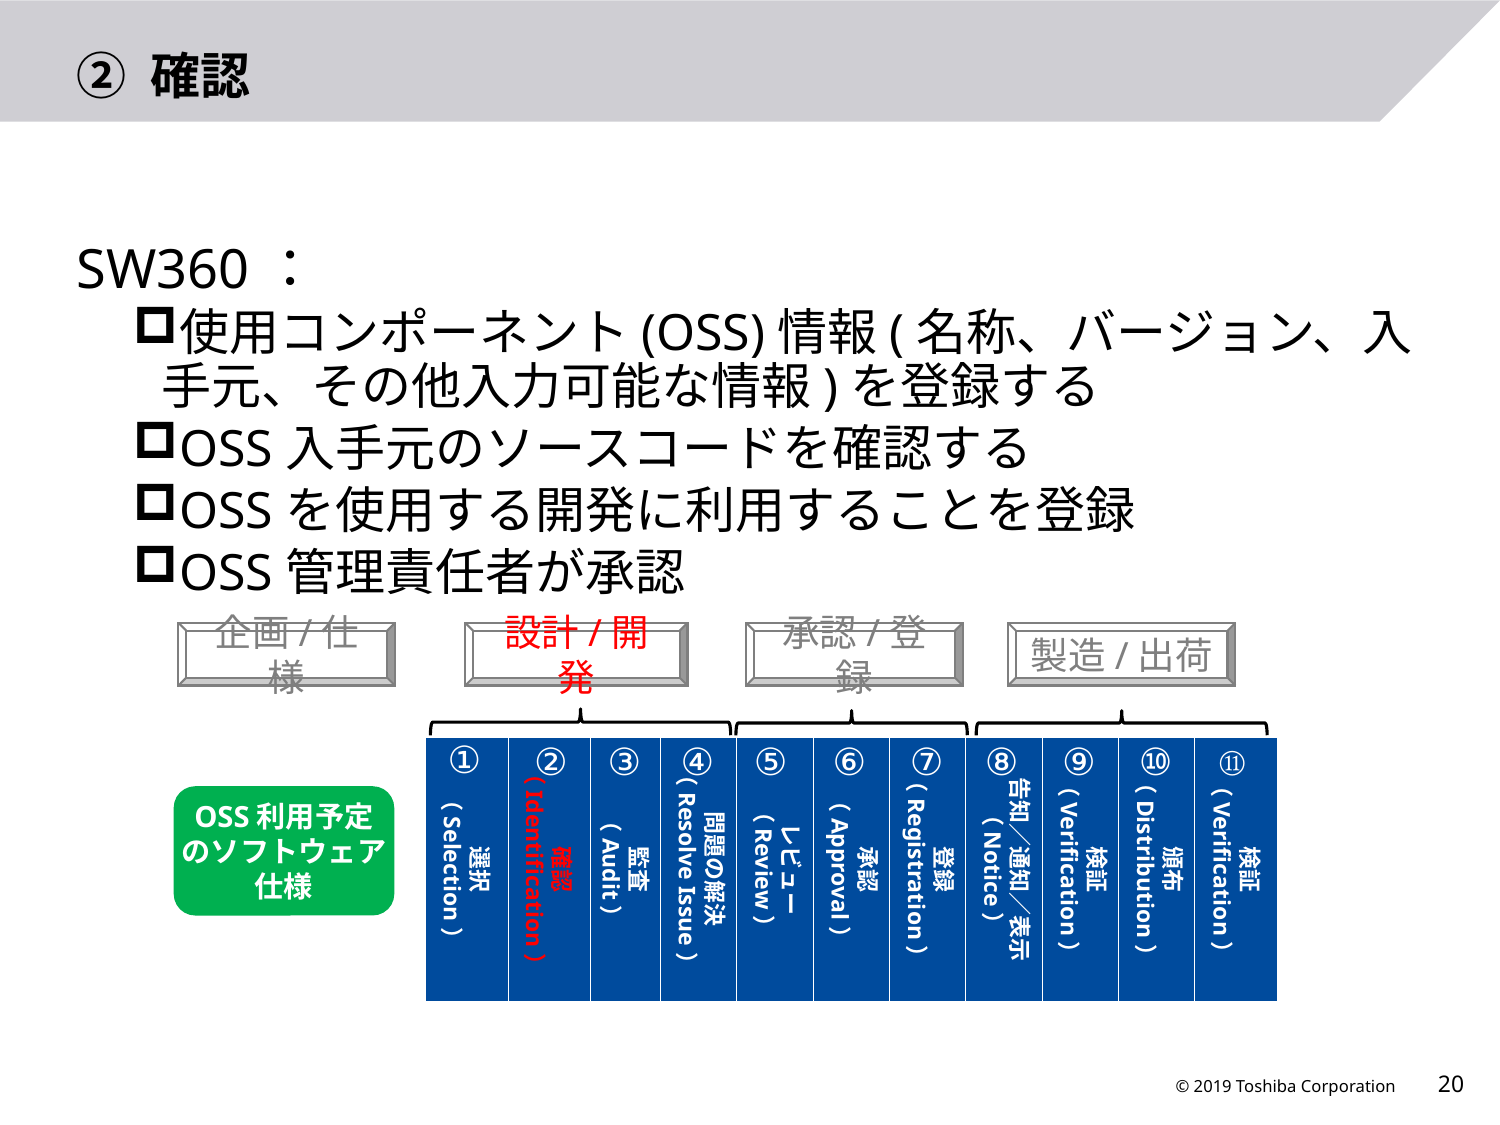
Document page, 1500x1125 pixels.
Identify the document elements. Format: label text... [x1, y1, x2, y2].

text_box 検証 （Verification） [1194, 737, 1278, 1002]
text_box 企画/仕様 [177, 622, 396, 687]
text_box [430, 708, 731, 736]
text_box OSS利用予定のソフトウェア仕様 [173, 786, 395, 916]
text_box 検証 （Verification） [1042, 737, 1118, 1002]
text_box ⑧ [970, 730, 1034, 791]
text_box ⑤ [739, 736, 803, 791]
text_box ⑩ [1124, 730, 1188, 791]
text_box 告知／通知／表示 （Notice） [965, 737, 1042, 1002]
text_box 設計/開発 [464, 622, 689, 687]
text_box ① [432, 728, 497, 789]
text_box ⑪ [1203, 730, 1263, 791]
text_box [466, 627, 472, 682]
text_box ⑥ [183, 624, 391, 630]
title ② 確認 [0, 0, 1500, 123]
text_box ① [179, 626, 185, 682]
text_box 製造/出荷 [1007, 622, 1237, 687]
text_box ② [519, 730, 583, 791]
text_box 登録 （Registration） [889, 737, 965, 1002]
text_box [735, 710, 968, 736]
text_box ⑦ [895, 736, 959, 791]
text_box ③ [592, 730, 656, 791]
text_box 選択 （Selection） [747, 627, 753, 682]
text_box ③ [469, 624, 683, 630]
text_box レビュー （Review） [736, 737, 813, 1002]
list SW360： 使用コンポーネント(OSS)情報(名称、バージョン、入手元、その他入力可能な情報)を登録する OSS入手元のソースコードを確認する OSSを使用する開発に利用することを登録 OSS管理責任者が承認 [76, 162, 1421, 1033]
text_box ④ [665, 730, 730, 791]
text_box ④ [750, 624, 959, 630]
text_box ⑥ [818, 736, 882, 791]
text_box [1009, 627, 1015, 682]
text_box ⑤ [1012, 624, 1231, 630]
text_box 承認 （Approval） [813, 737, 889, 1002]
text_box [976, 710, 1268, 736]
text_box 承認/登録 [745, 622, 964, 687]
text_box 頒布 （Distribution） [1118, 737, 1194, 1002]
text_box 問題の解決 （Resolve Issue） [660, 737, 736, 1002]
text_box ⑨ [1047, 730, 1111, 791]
text_box 確認 （Identification） [509, 737, 591, 1002]
text_box 選択 （Selection） [425, 737, 509, 1002]
text_box 監査 （Audit） [591, 737, 660, 1002]
